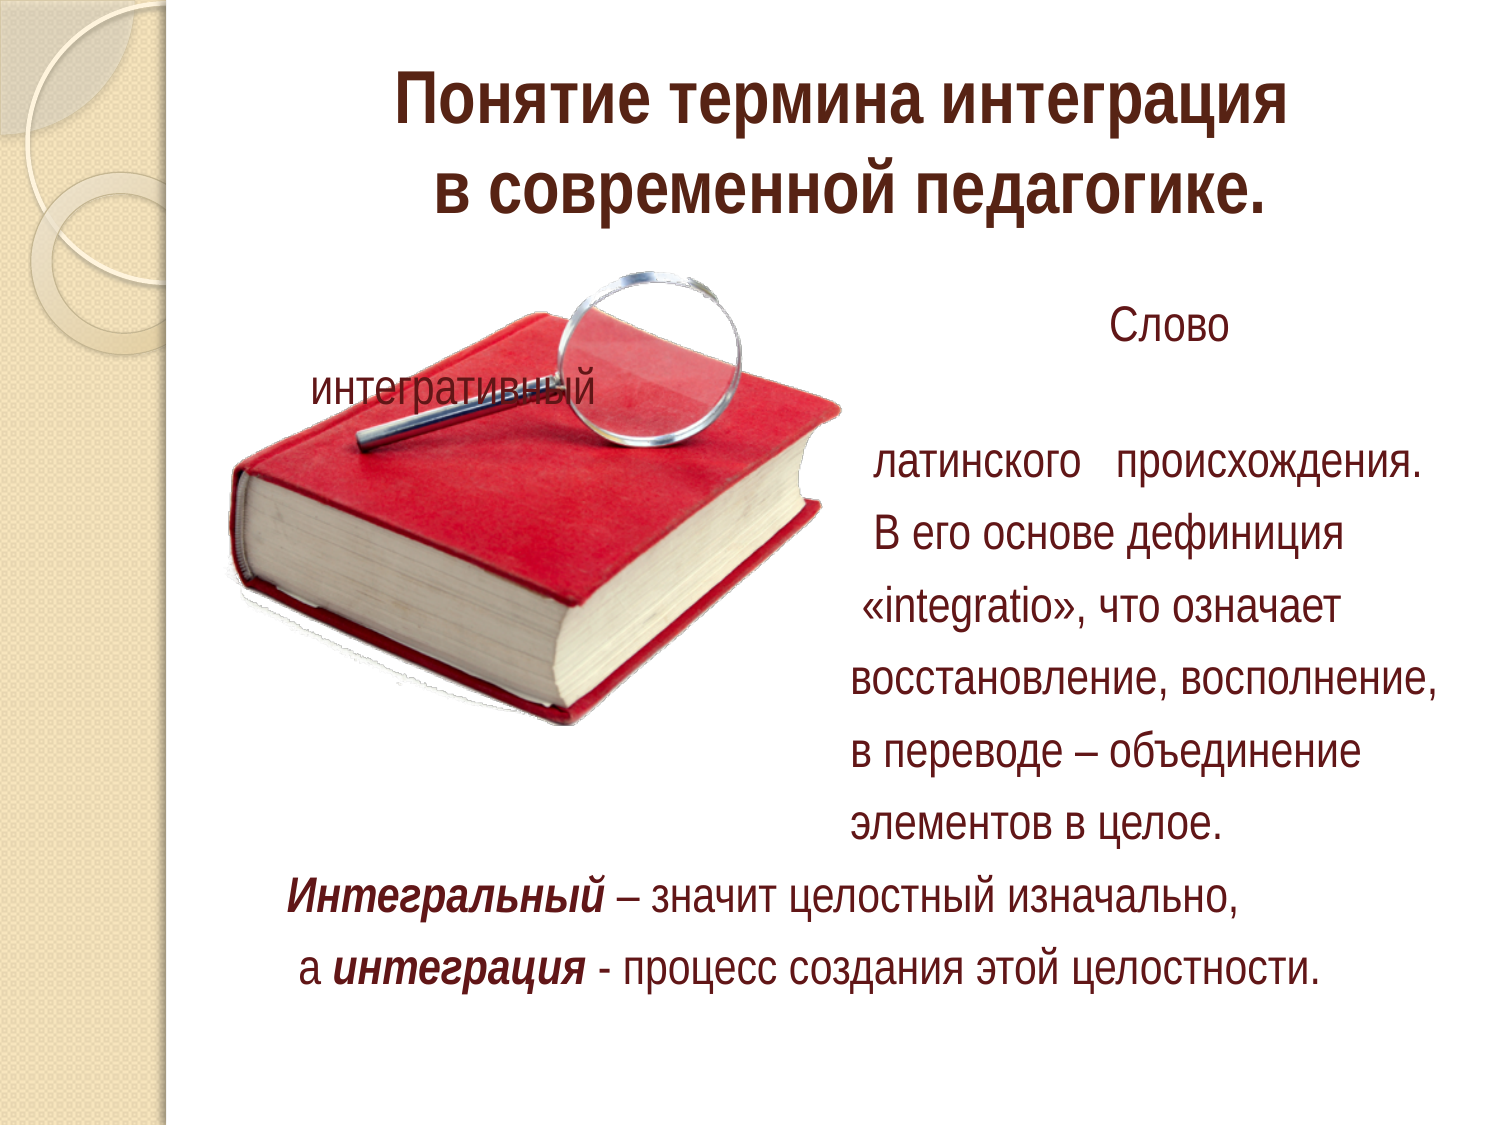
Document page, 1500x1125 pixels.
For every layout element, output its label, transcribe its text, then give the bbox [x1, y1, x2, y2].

picture [206, 243, 859, 752]
list Слово интегративный латинского происхождения. В его основе дефиниция «integratio», что означает восстановление, восполнение, в переводе – объединение элементов в целое. Интегральный – значит целостный изначально, а интеграция - процесс создания этой целостности. [235, 266, 1466, 1026]
title Понятие термина интеграция в современной педагогике. [235, 45, 1466, 233]
